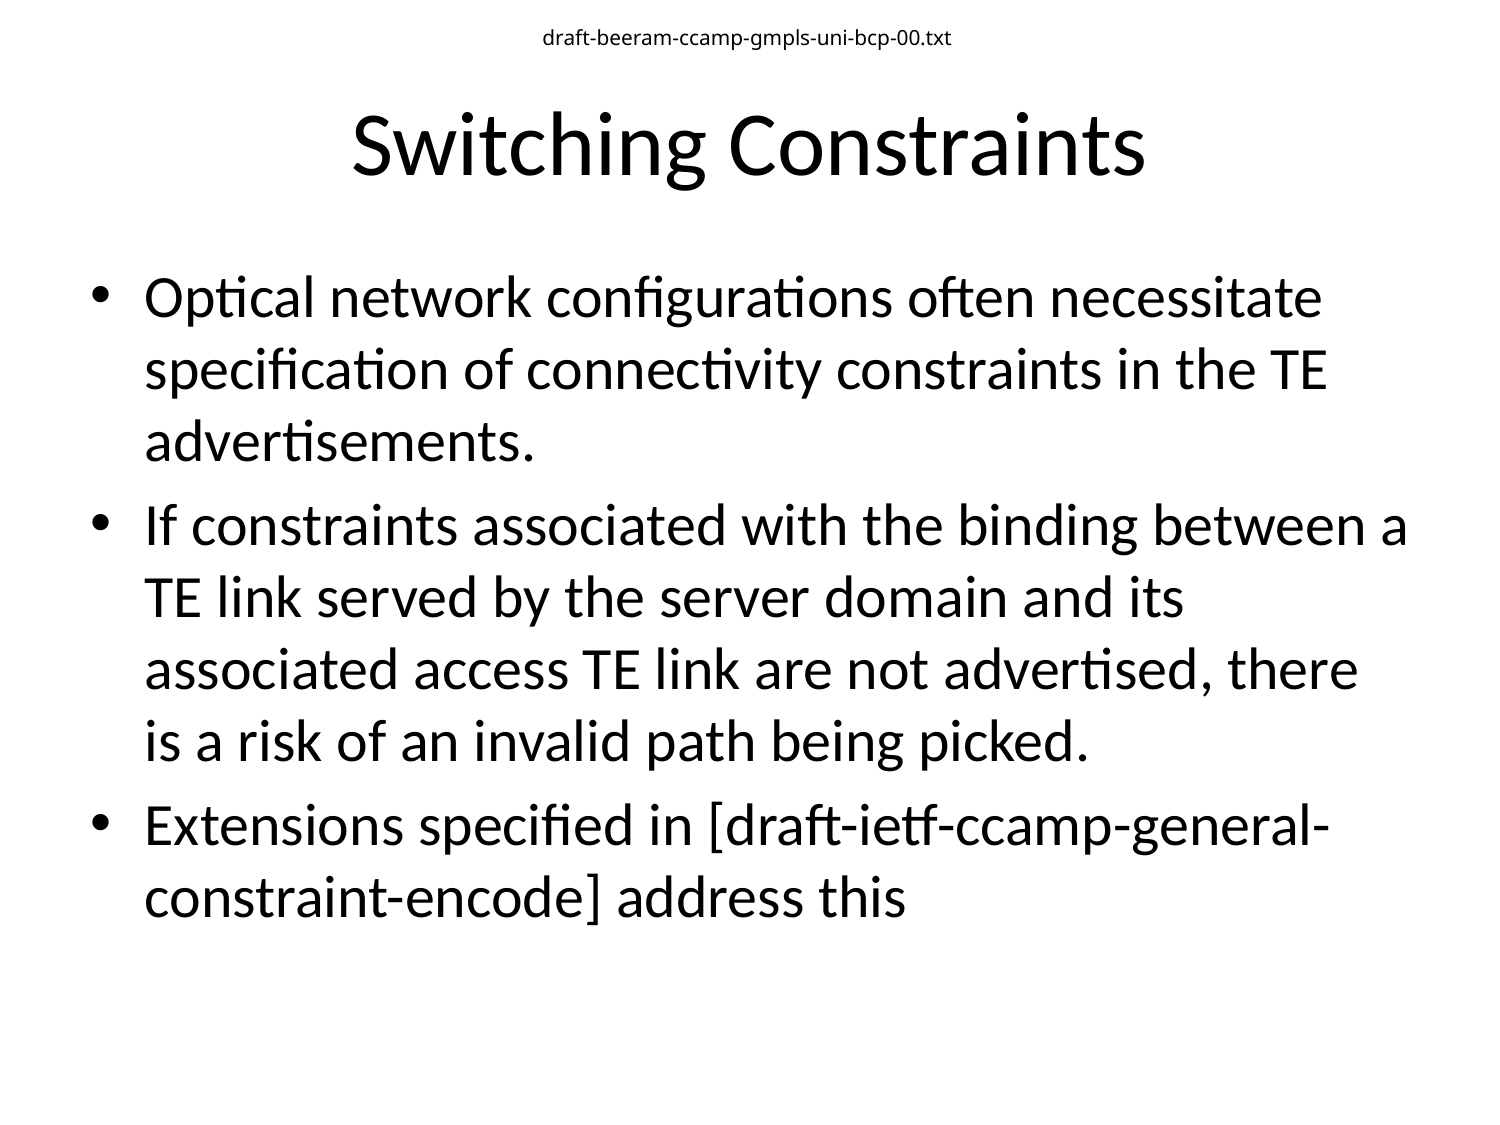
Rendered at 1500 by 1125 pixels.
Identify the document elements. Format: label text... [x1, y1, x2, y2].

title Switching Constraints [75, 45, 1425, 233]
text_box draft-beeram-ccamp-gmpls-uni-bcp-00.txt [527, 17, 973, 58]
list Optical network configurations often necessitate specification of connectivity constraints in the TE advertisements. If constraints associated with the binding between a TE link served by the server domain and its associated access TE link are not advertised, there is a risk of an invalid path being picked. Extensions specified in [draft-ietf-ccamp-general-constraint-encode] address this [75, 249, 1425, 993]
